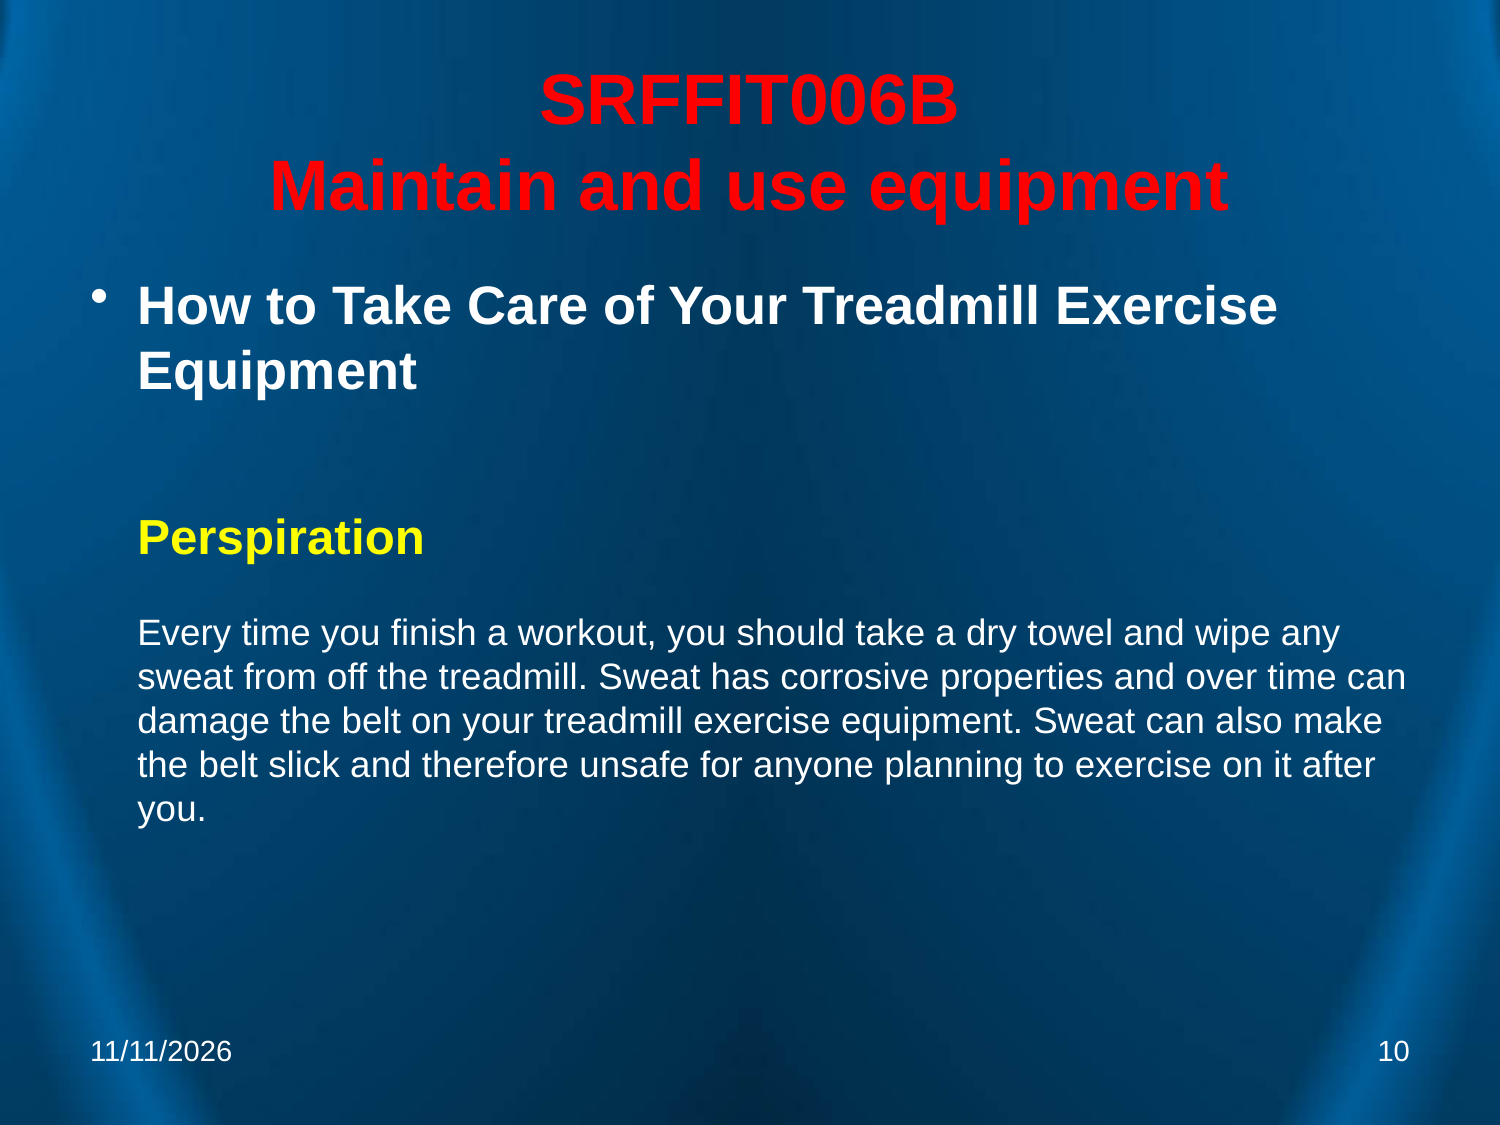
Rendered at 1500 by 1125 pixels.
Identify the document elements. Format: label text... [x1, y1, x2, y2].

picture [0, 0, 1500, 1125]
title SRFFIT006B Maintain and use equipment [74, 44, 1426, 233]
slide_number 10 [1074, 1024, 1426, 1103]
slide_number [74, 1024, 426, 1103]
list How to Take Care of Your Treadmill Exercise Equipment Perspiration Every time you finish a workout, you should take a dry towel and wipe any sweat from off the treadmill. Sweat has corrosive properties and over time can damage the belt on your treadmill exercise equipment. Sweat can also make the belt slick and therefore unsafe for anyone planning to exercise on it after you. [74, 262, 1426, 1006]
